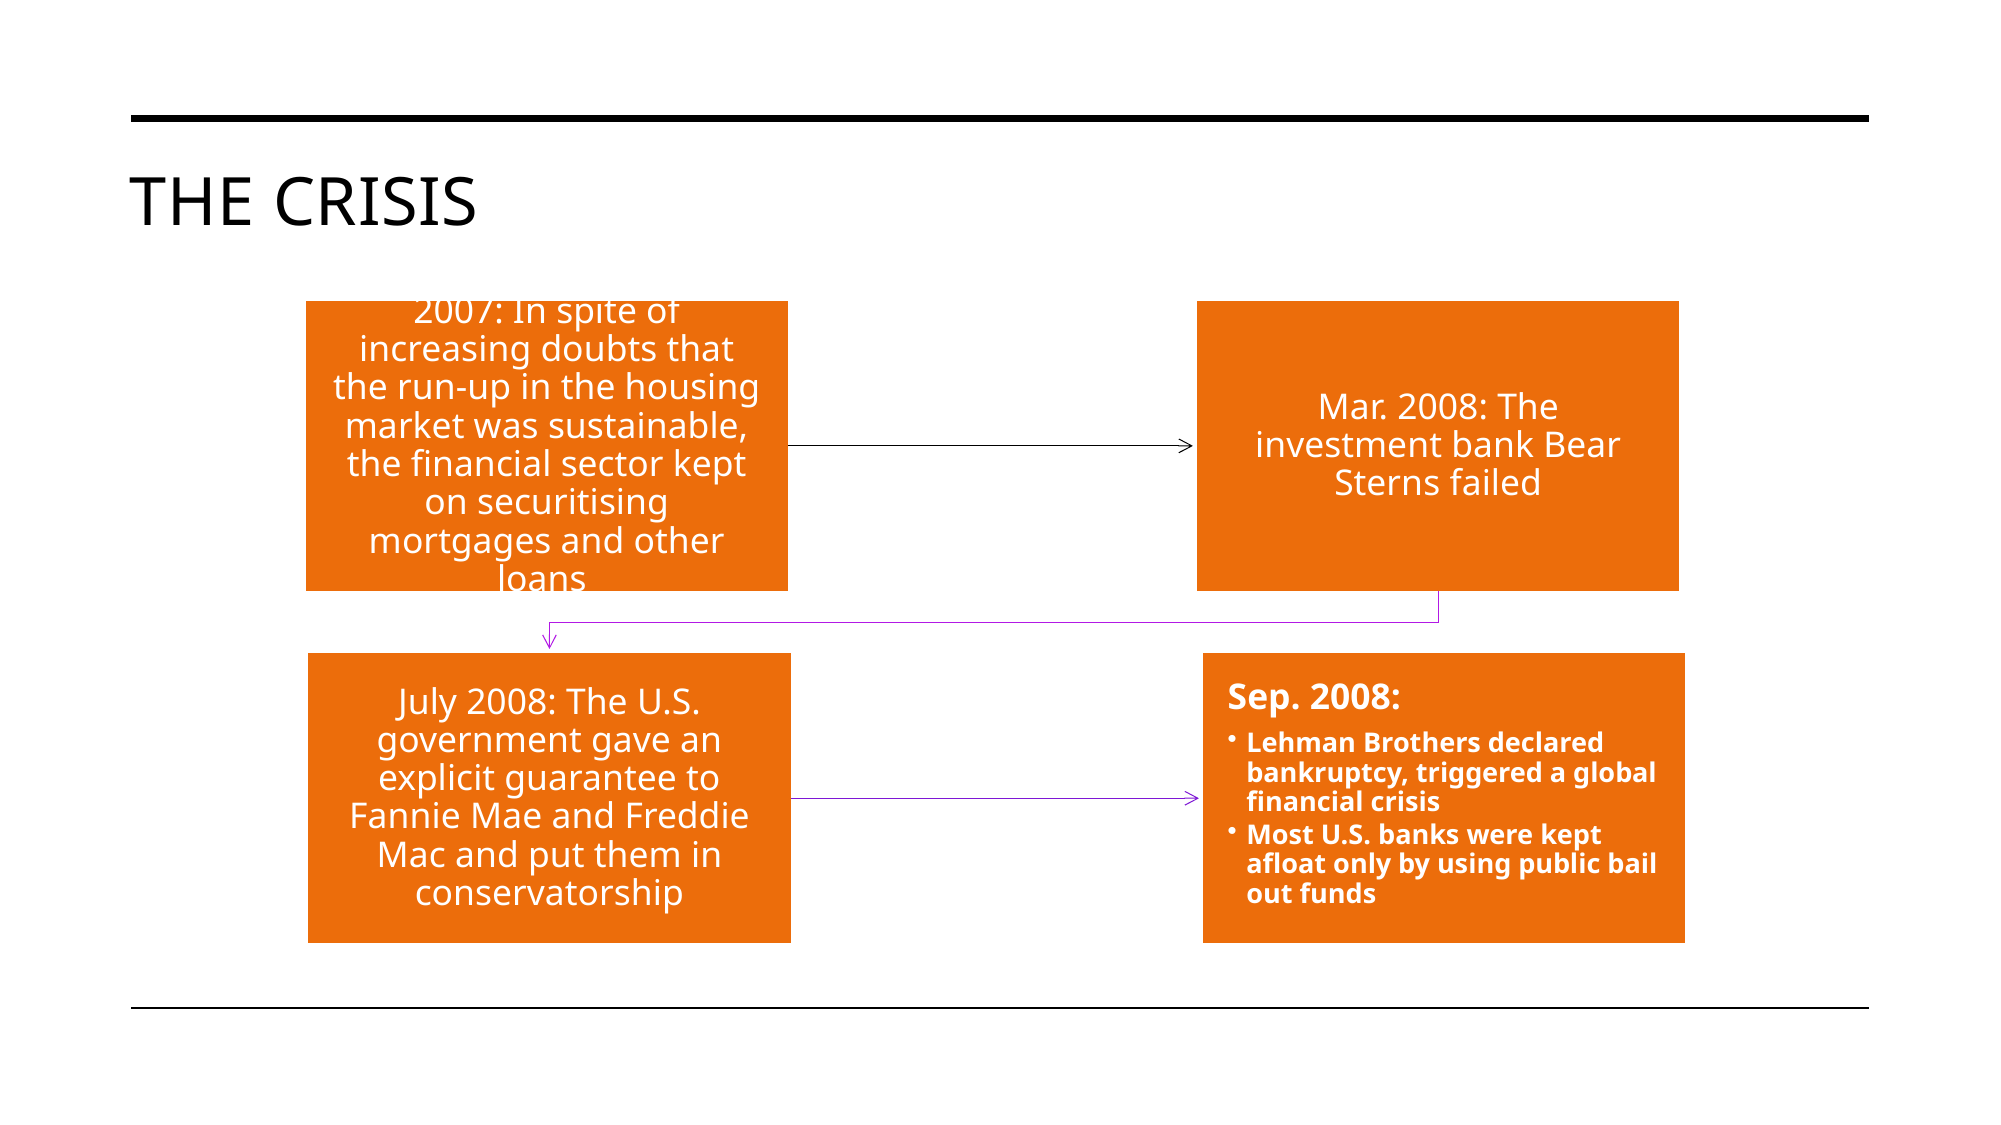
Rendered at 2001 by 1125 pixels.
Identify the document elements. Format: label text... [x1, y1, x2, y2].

title THE CRISIS [114, 151, 1869, 236]
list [169, 301, 1854, 990]
